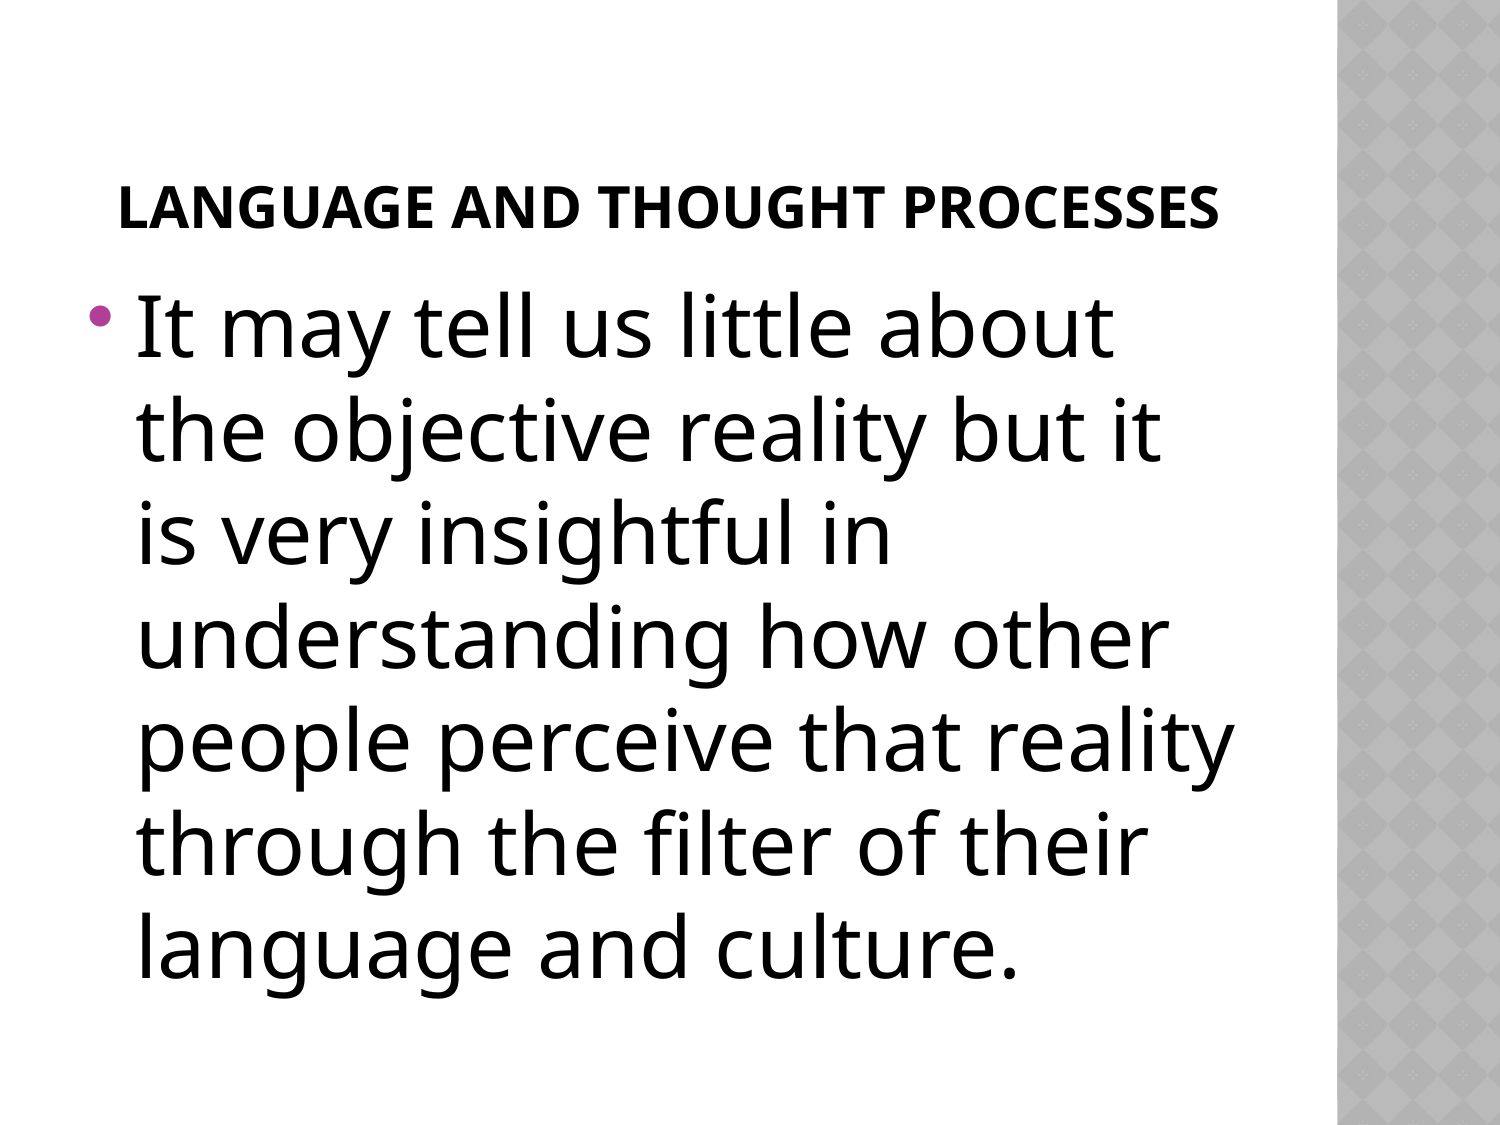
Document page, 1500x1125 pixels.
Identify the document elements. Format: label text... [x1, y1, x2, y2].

title Language and thought processes [75, 52, 1263, 240]
list It may tell us little about the objective reality but it is very insightful in understanding how other people perceive that reality through the filter of their language and culture. [75, 264, 1263, 1059]
